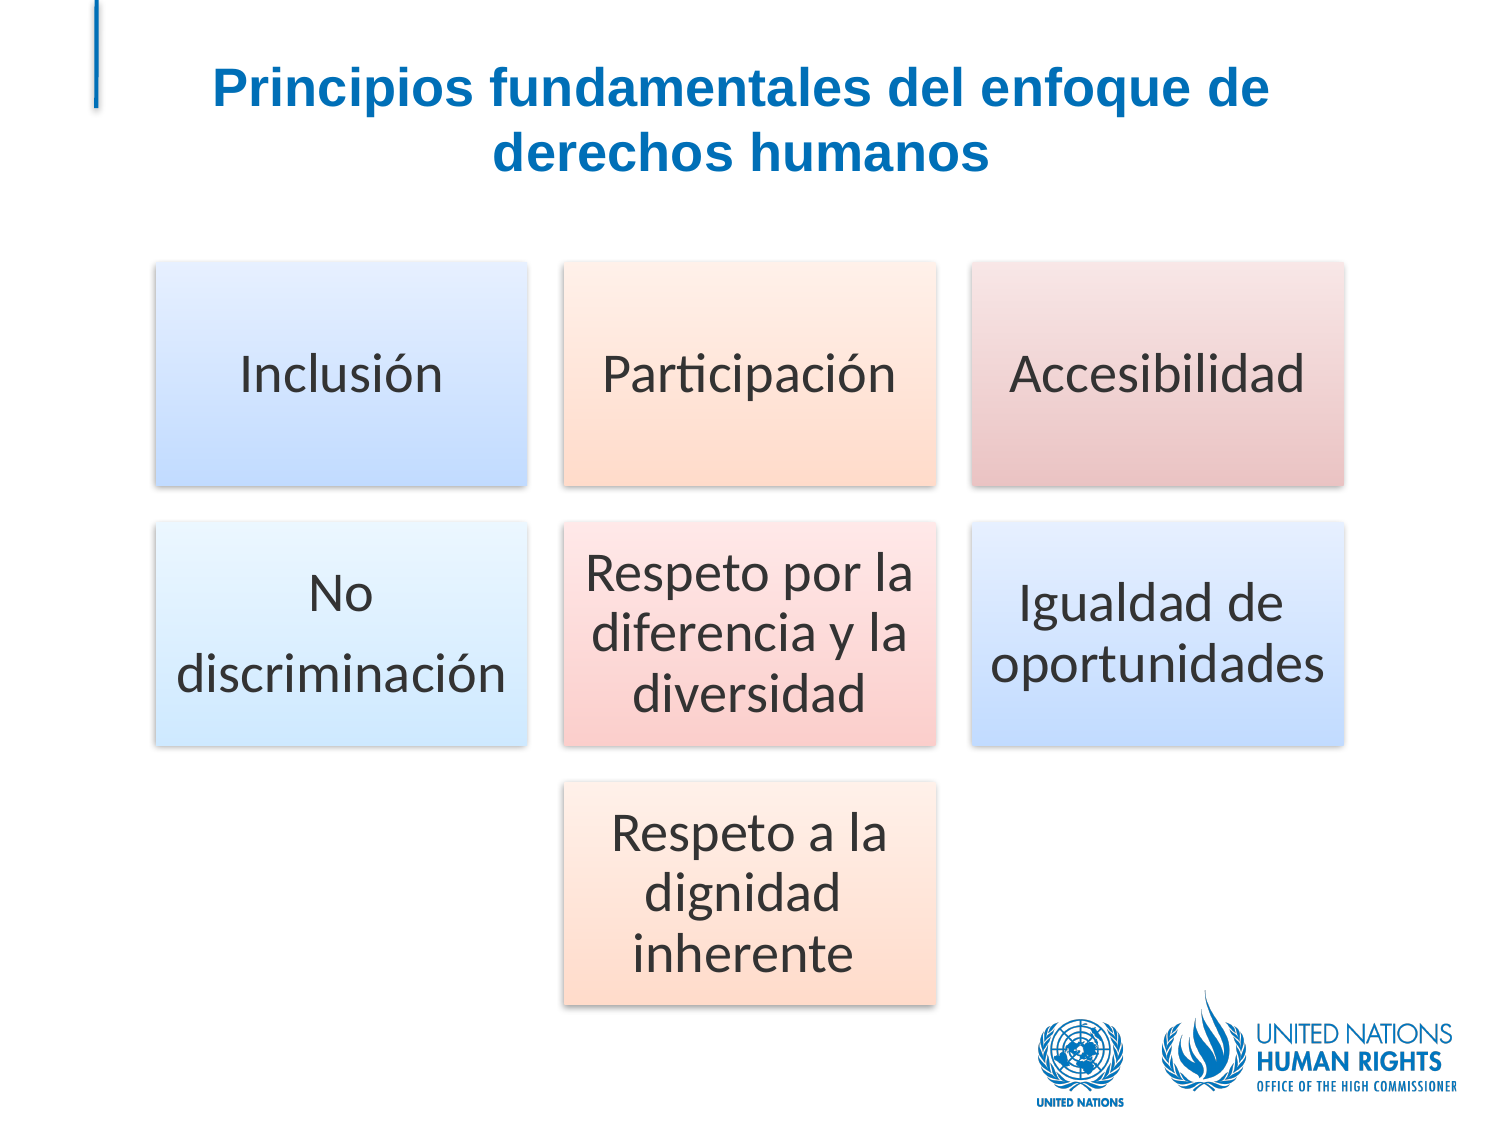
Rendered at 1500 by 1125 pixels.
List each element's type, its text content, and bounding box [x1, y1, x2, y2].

picture [1037, 990, 1457, 1107]
title Principios fundamentales del enfoque de derechos humanos [121, 45, 1363, 224]
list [74, 262, 1426, 1006]
